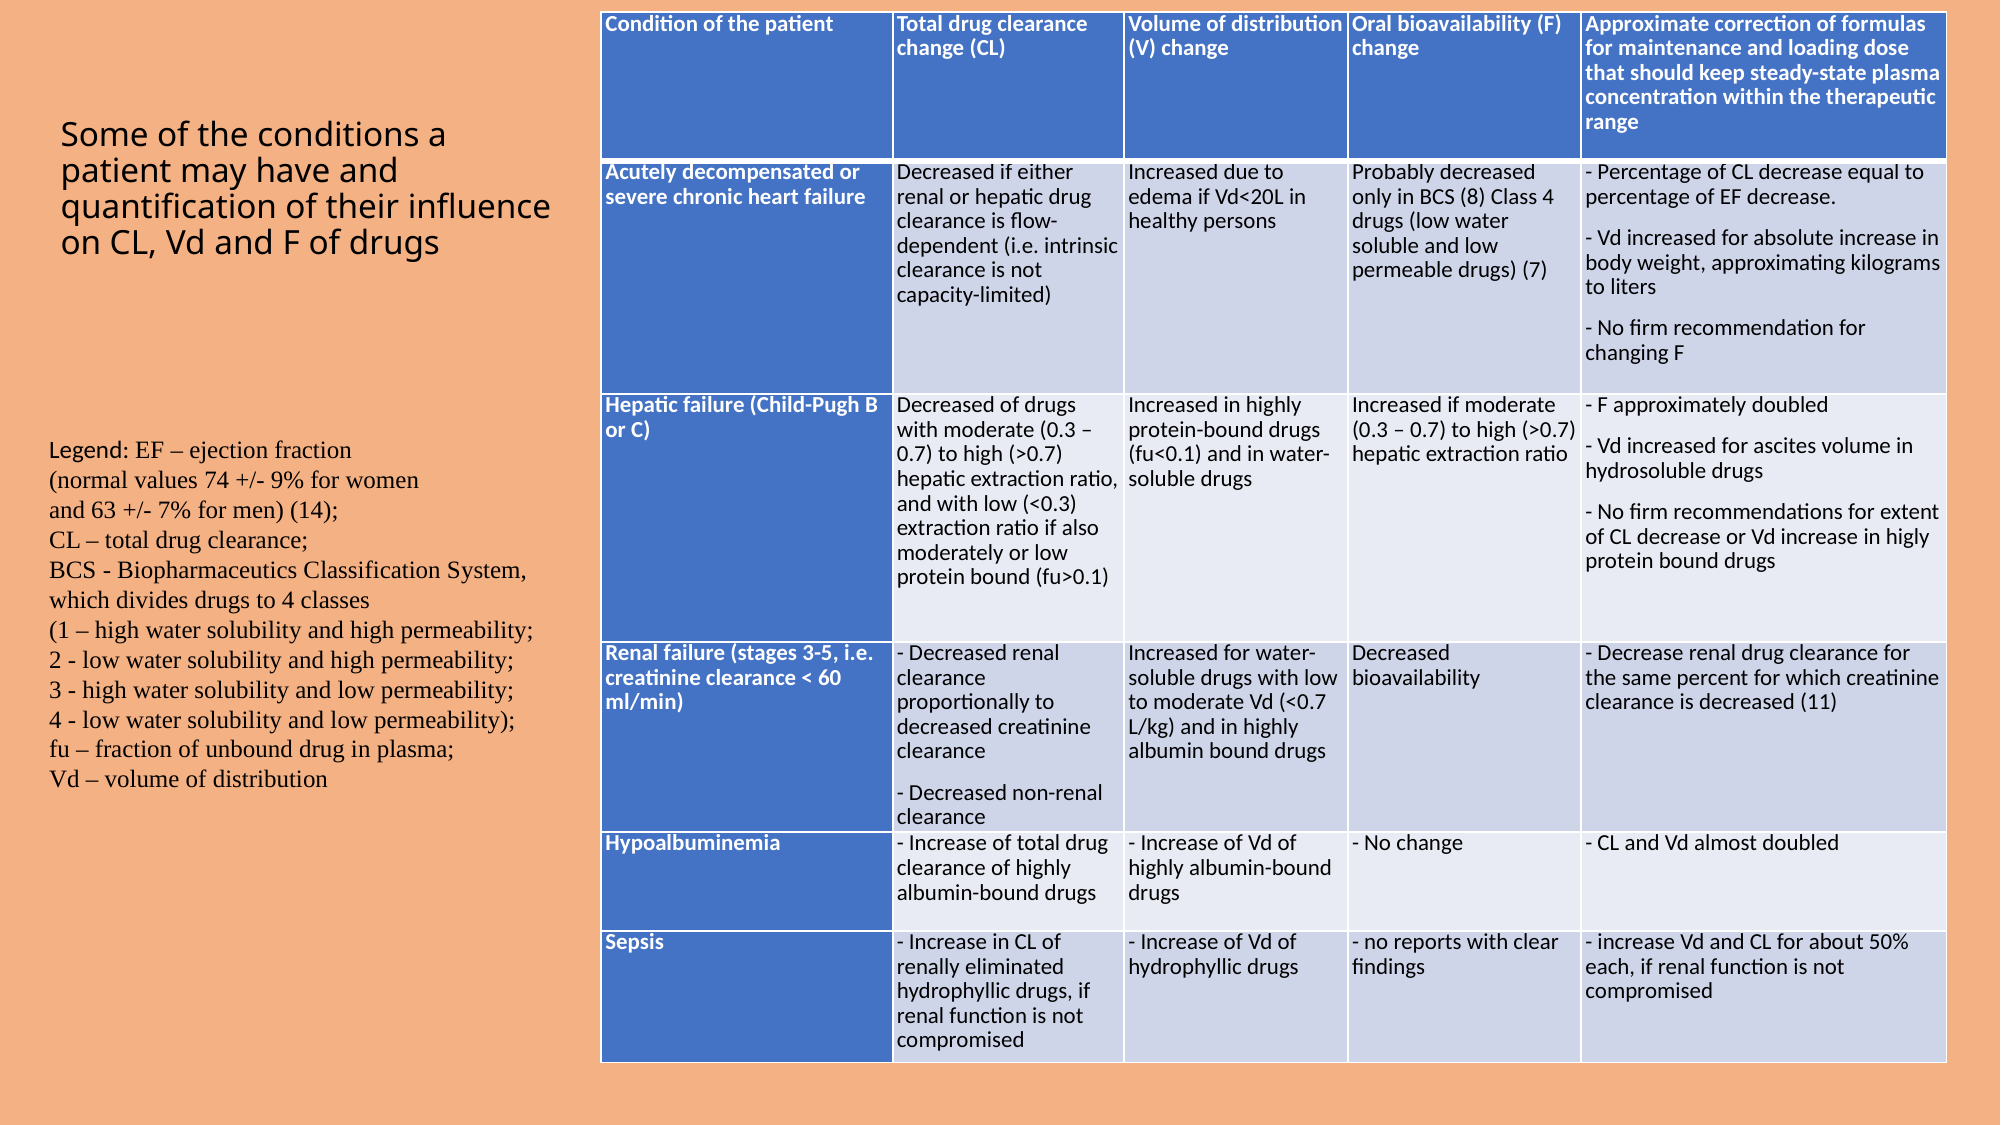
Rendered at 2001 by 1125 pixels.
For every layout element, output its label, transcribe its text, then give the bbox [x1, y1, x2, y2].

table_cell Decreased bioavailability [1349, 643, 1580, 831]
table_cell - Decrease renal drug clearance for the same percent for which creatinine clearance is decreased (11) [1582, 643, 1946, 831]
table_cell Hepatic failure (Child-Pugh B or C) [602, 395, 892, 641]
table_cell - Increase in CL of renally eliminated hydrophyllic drugs, if renal function is not compromised [894, 932, 1123, 1062]
table_header Approximate correction of formulas for maintenance and loading dose that should keep steady-state plasma concentration within the therapeutic range [1582, 13, 1946, 158]
table_cell Acutely decompensated or severe chronic heart failure [602, 164, 892, 393]
table_cell Increased due to edema if Vd<20L in healthy persons [1125, 164, 1347, 393]
table_cell - F approximately doubled - Vd increased for ascites volume in hydrosoluble drugs - No firm recommendations for extent of CL decrease or Vd increase in higly protein bound drugs [1582, 395, 1946, 641]
table_cell Increased in highly protein-bound drugs (fu<0.1) and in water-soluble drugs [1125, 395, 1347, 641]
table_cell Sepsis [602, 932, 892, 1062]
table_cell - No change [1349, 833, 1580, 930]
table_header Total drug clearance change (CL) [894, 13, 1123, 158]
table_header Oral bioavailability (F) change [1349, 13, 1580, 158]
table_cell - Increase of Vd of highly albumin-bound drugs [1125, 833, 1347, 930]
table_cell - no reports with clear findings [1349, 932, 1580, 1062]
table_header Condition of the patient [602, 13, 892, 158]
table_cell Renal failure (stages 3-5, i.e. creatinine clearance < 60 ml/min) [602, 643, 892, 831]
table_cell Hypoalbuminemia [602, 833, 892, 930]
table_cell - Increase of Vd of hydrophyllic drugs [1125, 932, 1347, 1062]
table_cell Decreased of drugs with moderate (0.3 – 0.7) to high (>0.7) hepatic extraction ratio, and with low (<0.3) extraction ratio if also moderately or low protein bound (fu>0.1) [894, 395, 1123, 641]
table_cell - CL and Vd almost doubled [1582, 833, 1946, 930]
table_cell Probably decreased only in BCS (8) Class 4 drugs (low water soluble and low permeable drugs) (7) [1349, 164, 1580, 393]
table_cell Increased if moderate (0.3 – 0.7) to high (>0.7) hepatic extraction ratio [1349, 395, 1580, 641]
table_cell - Increase of total drug clearance of highly albumin-bound drugs [894, 833, 1123, 930]
title Some of the conditions a patient may have and quantification of their influence on CL, Vd and F of drugs [45, 59, 577, 321]
table_header Volume of distribution (V) change [1125, 13, 1347, 158]
table_cell - Decreased renal clearance proportionally to decreased creatinine clearance - Decreased non-renal clearance [894, 643, 1123, 831]
table_cell Decreased if either renal or hepatic drug clearance is flow-dependent (i.e. intrinsic clearance is not capacity-limited) [894, 164, 1123, 393]
table_cell - increase Vd and CL for about 50% each, if renal function is not compromised [1582, 932, 1946, 1062]
table_cell Increased for water-soluble drugs with low to moderate Vd (<0.7 L/kg) and in highly albumin bound drugs [1125, 643, 1347, 831]
text_box Legend: EF – ejection fraction (normal values 74 +/- 9% for women and 63 +/- 7% for men) (14); CL – total drug clearance; BCS - Biopharmaceutics Classification System, which divides drugs to 4 classes (1 – high water solubility and high permeability; 2 - low water solubility and high permeability; 3 - high water solubility and low permeability; 4 - low water solubility and low permeability); fu – fraction of unbound drug in plasma; Vd – volume of distribution [34, 426, 556, 801]
table_cell - Percentage of CL decrease equal to percentage of EF decrease. - Vd increased for absolute increase in body weight, approximating kilograms to liters - No firm recommendation for changing F [1582, 164, 1946, 393]
